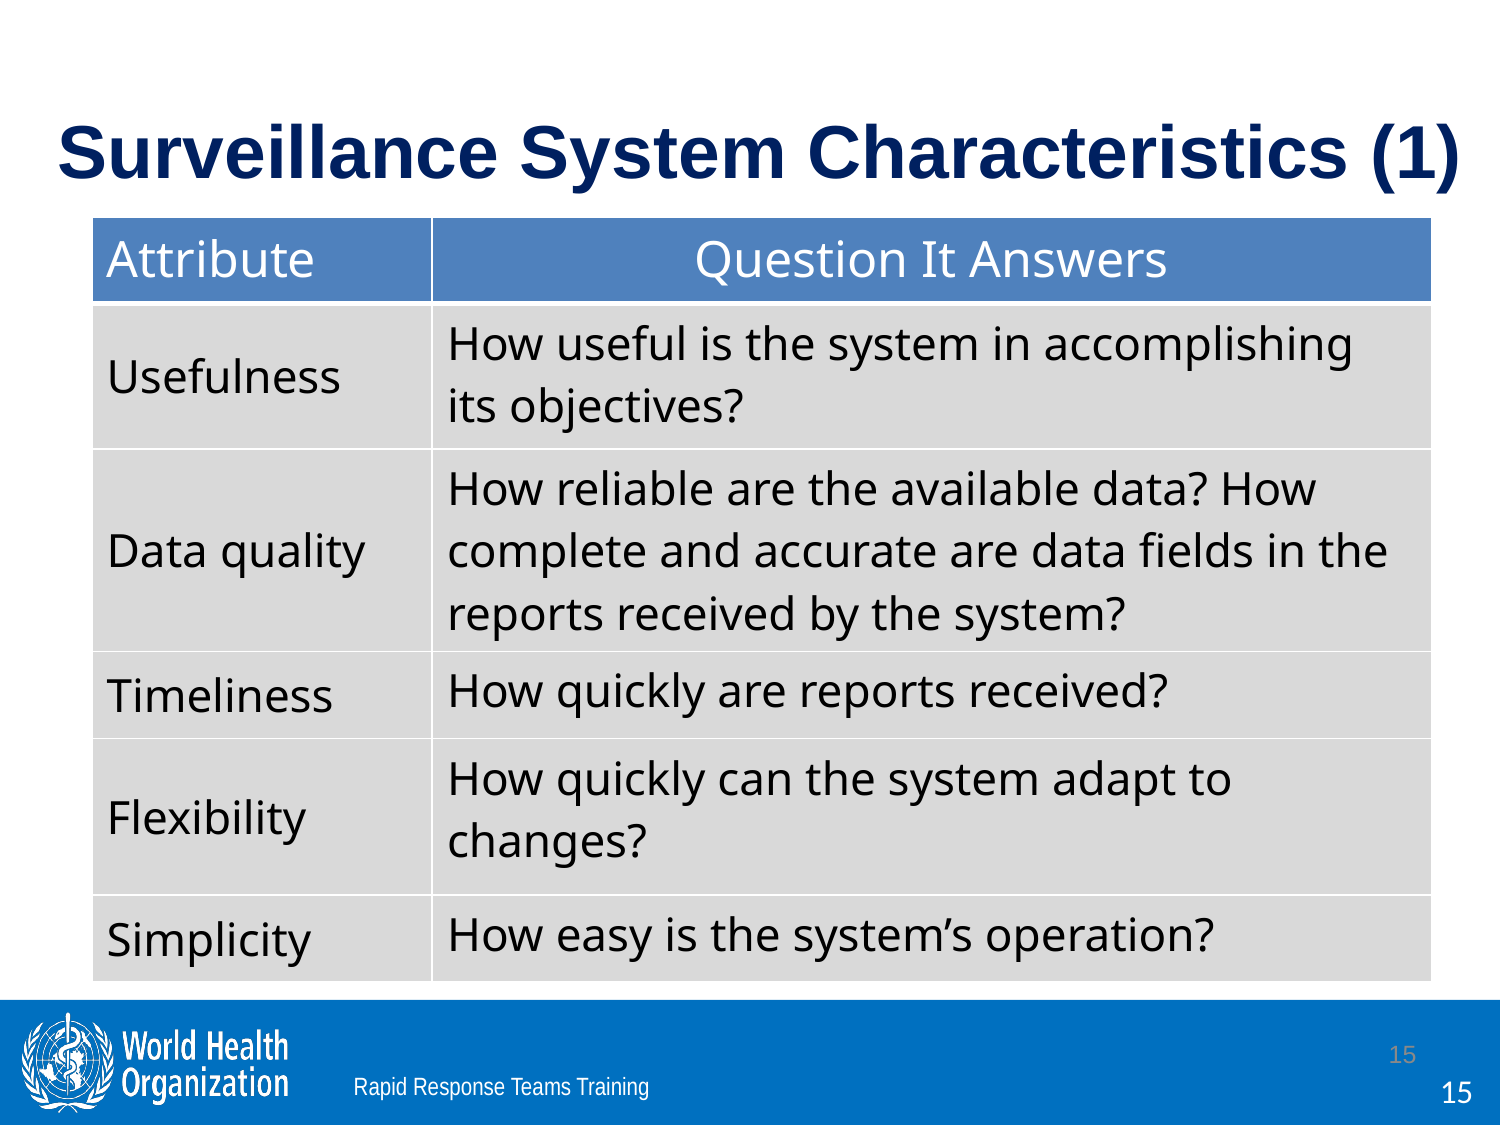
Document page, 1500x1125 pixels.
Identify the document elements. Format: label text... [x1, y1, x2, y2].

table_header Attribute [93, 218, 431, 301]
table_cell Usefulness [93, 306, 431, 448]
table_cell How reliable are the available data? How complete and accurate are data fields in the reports received by the system? [433, 450, 1431, 651]
picture [21, 1012, 288, 1113]
table_cell How quickly are reports received? [433, 652, 1431, 738]
table_cell Simplicity [93, 896, 431, 981]
table_cell How useful is the system in accomplishing its objectives? [433, 306, 1431, 448]
table_cell How quickly can the system adapt to changes? [433, 739, 1431, 894]
table_header Question It Answers [433, 218, 1431, 301]
table_cell Flexibility [93, 739, 431, 894]
table_cell Timeliness [93, 652, 431, 738]
table_cell Data quality [93, 450, 431, 651]
text_box Surveillance System Characteristics (1) [0, 96, 1500, 202]
table_cell How easy is the system’s operation? [433, 896, 1431, 981]
slide_number 15 [1081, 1014, 1432, 1093]
